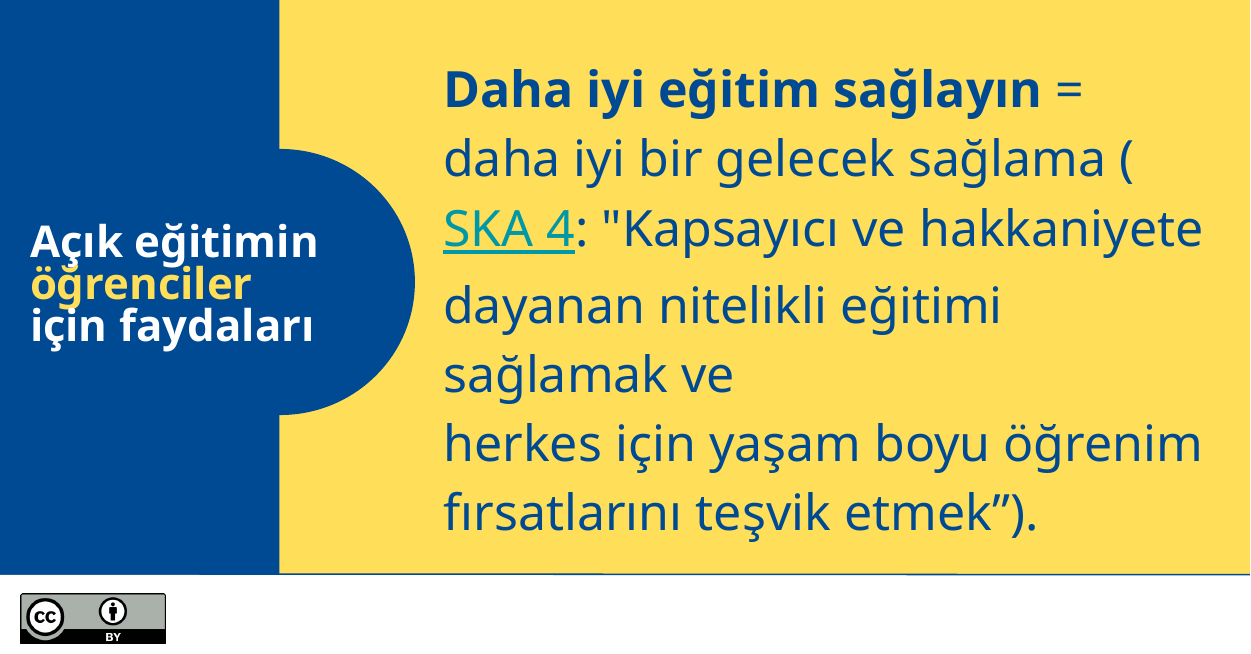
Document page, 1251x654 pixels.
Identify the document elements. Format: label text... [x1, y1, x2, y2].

text_box [0, 582, 1250, 654]
text_box [0, 0, 280, 573]
text_box Daha iyi eğitim sağlayın = daha iyi bir gelecek sağlama (SKA 4: "Kapsayıcı ve hakkaniyete dayanan nitelikli eğitimi sağlamak ve herkes için yaşam boyu öğrenim fırsatlarını teşvik etmek”). [428, 33, 1221, 556]
picture [20, 592, 166, 645]
text_box Açık eğitimin öğrenciler için faydaları [15, 209, 356, 366]
text_box [167, 148, 415, 416]
